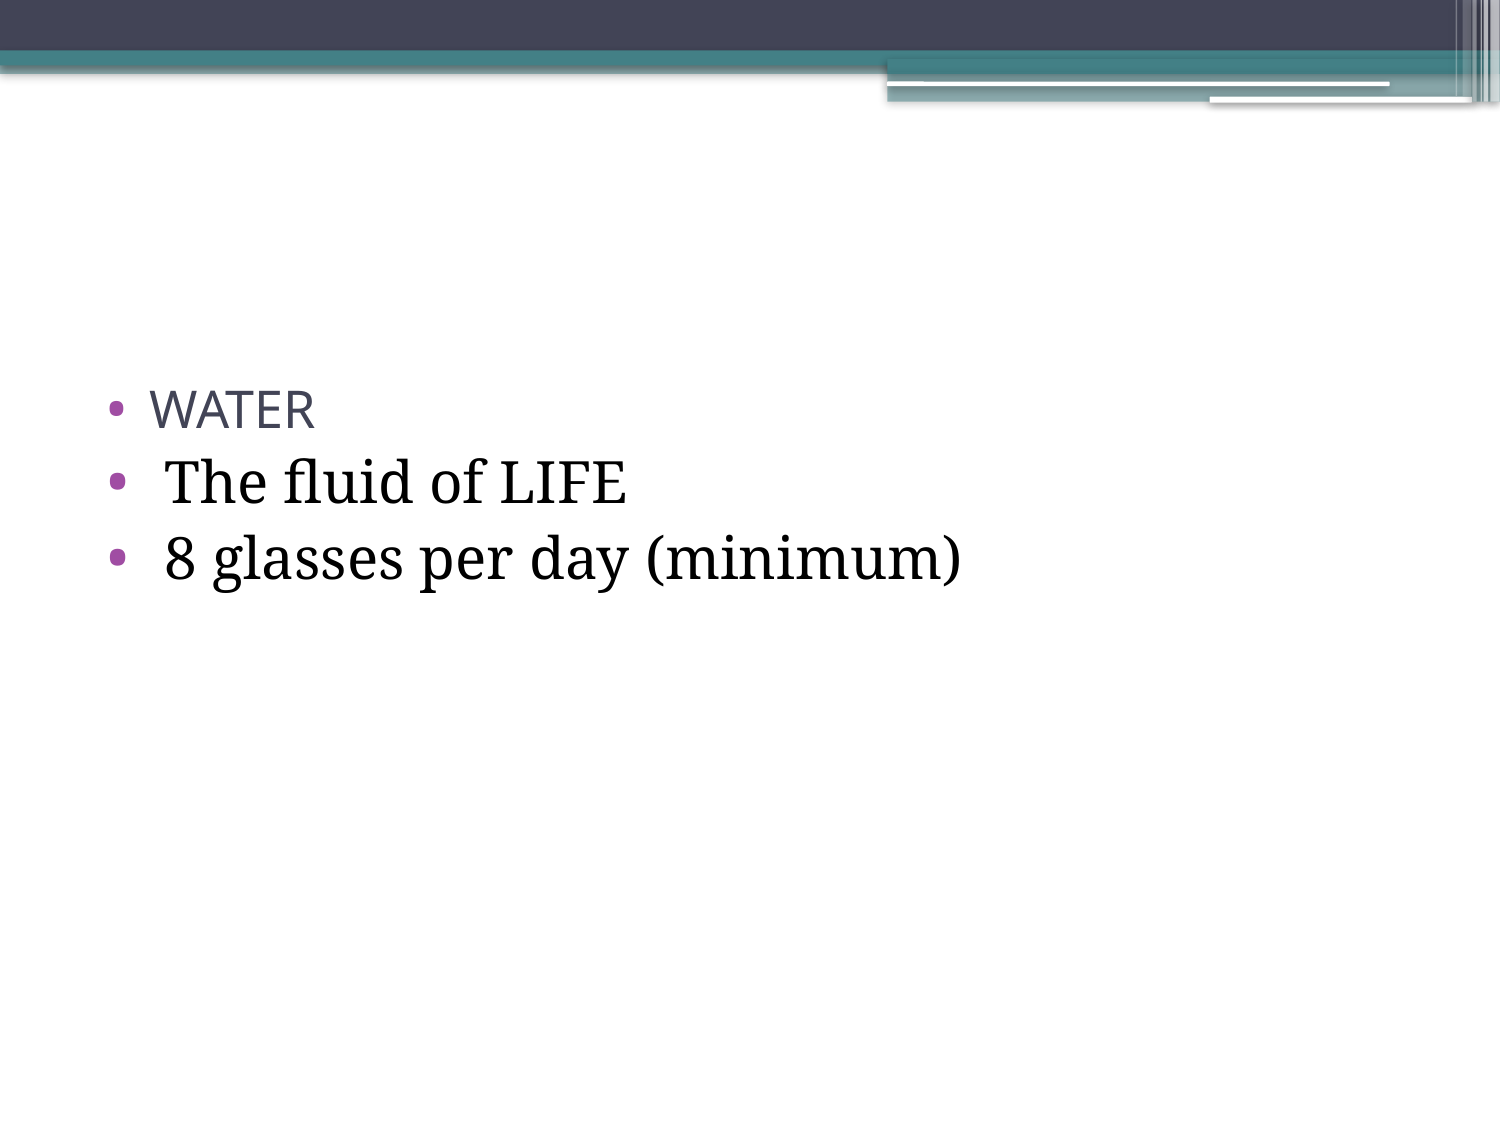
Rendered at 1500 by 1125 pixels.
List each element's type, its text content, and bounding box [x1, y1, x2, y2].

list WATER  The fluid of LIFE  8 glasses per day (minimum) [75, 368, 1425, 1079]
